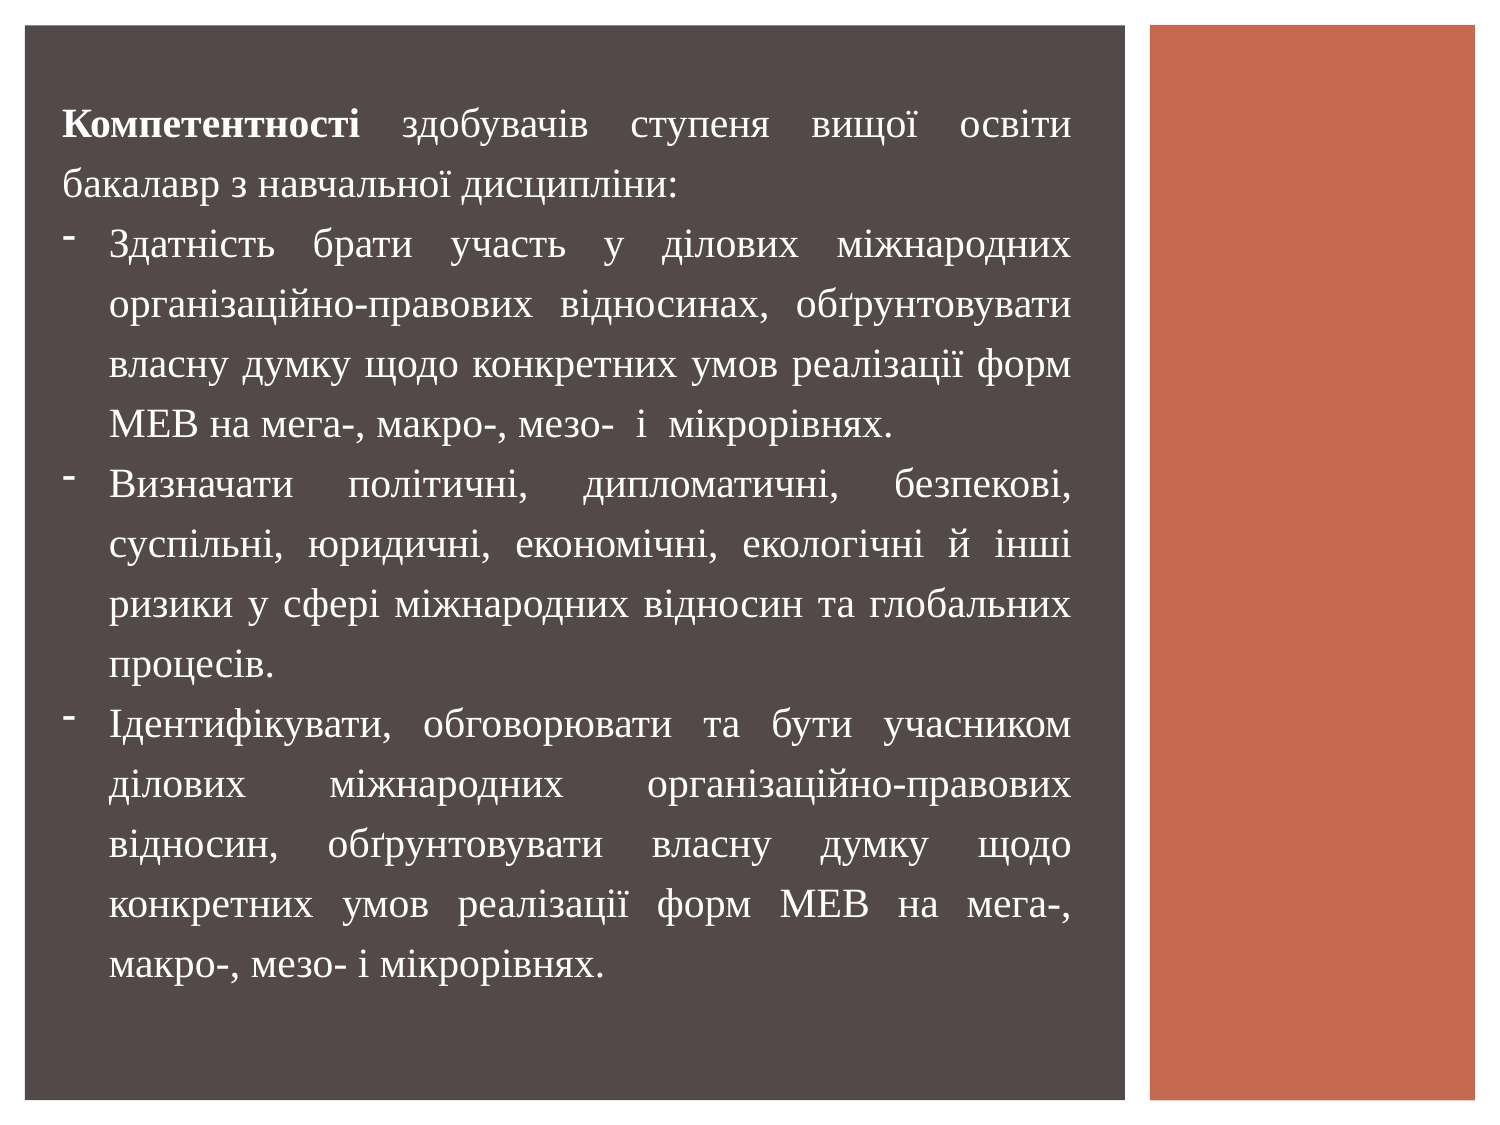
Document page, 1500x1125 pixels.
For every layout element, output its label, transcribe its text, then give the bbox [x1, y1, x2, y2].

text_box Компетентності здобувачів ступеня вищої освіти бакалавр з навчальної дисципліни: Здатність брати участь у ділових міжнародних організаційно-правових відносинах, обґрунтовувати власну думку щодо конкретних умов реалізації форм МЕВ на мега-, макро-, мезо- і мікрорівнях. Визначати політичні, дипломатичні, безпекові, суспільні, юридичні, економічні, екологічні й інші ризики у сфері міжнародних відносин та глобальних процесів. Ідентифікувати, обговорювати та бути учасником ділових міжнародних організаційно-правових відносин, обґрунтовувати власну думку щодо конкретних умов реалізації форм МЕВ на мега-, макро-, мезо- і мікрорівнях. [47, 78, 1087, 993]
